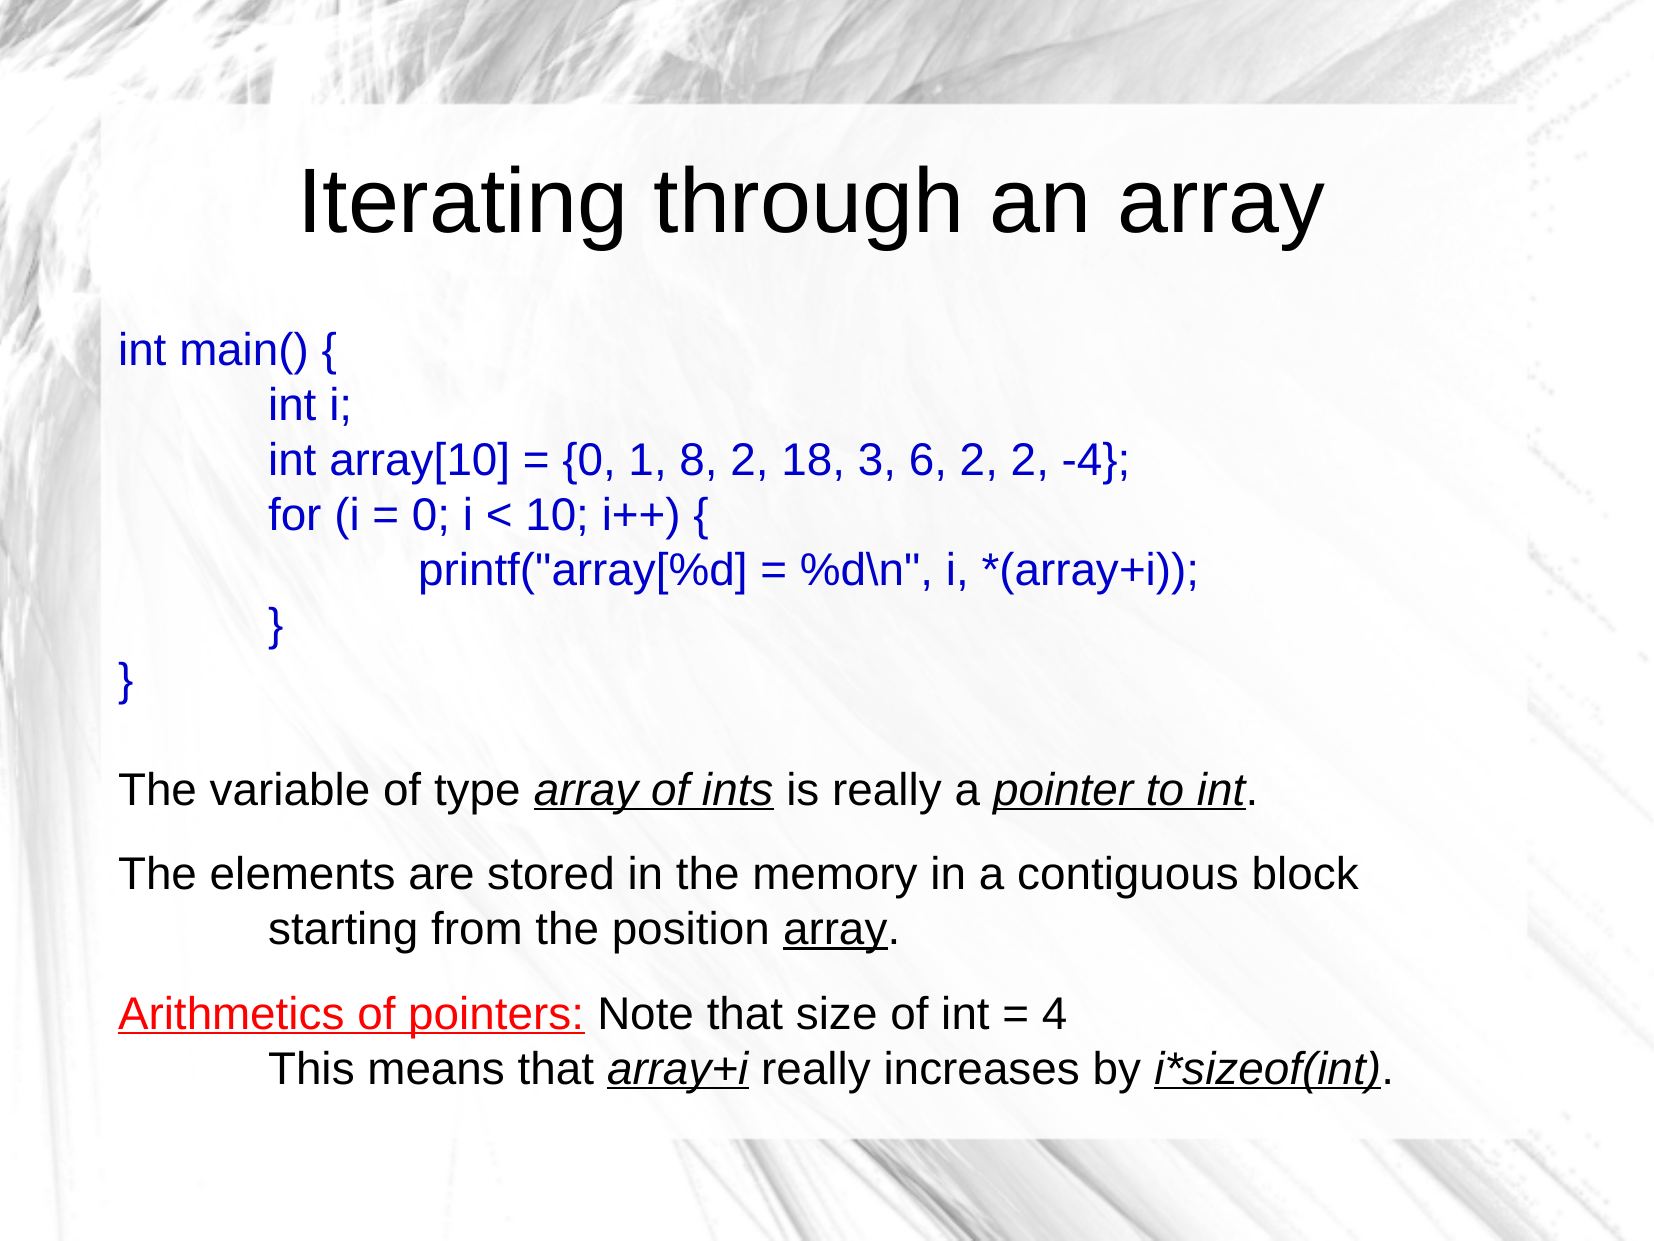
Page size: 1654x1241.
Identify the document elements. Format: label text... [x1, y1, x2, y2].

picture [0, 0, 1654, 1241]
title Iterating through an array [118, 112, 1506, 281]
list int main() { int i; int array[10] = {0, 1, 8, 2, 18, 3, 6, 2, 2, -4}; for (i = 0; i < 10; i++) { printf("array[%d] = %d\n", i, *(array+i)); } } The variable of type array of ints is really a pointer to int. The elements are stored in the memory in a contiguous block starting from the position array. Arithmetics of pointers: Note that size of int = 4 This means that array+i really increases by i*sizeof(int). [118, 319, 1571, 1109]
